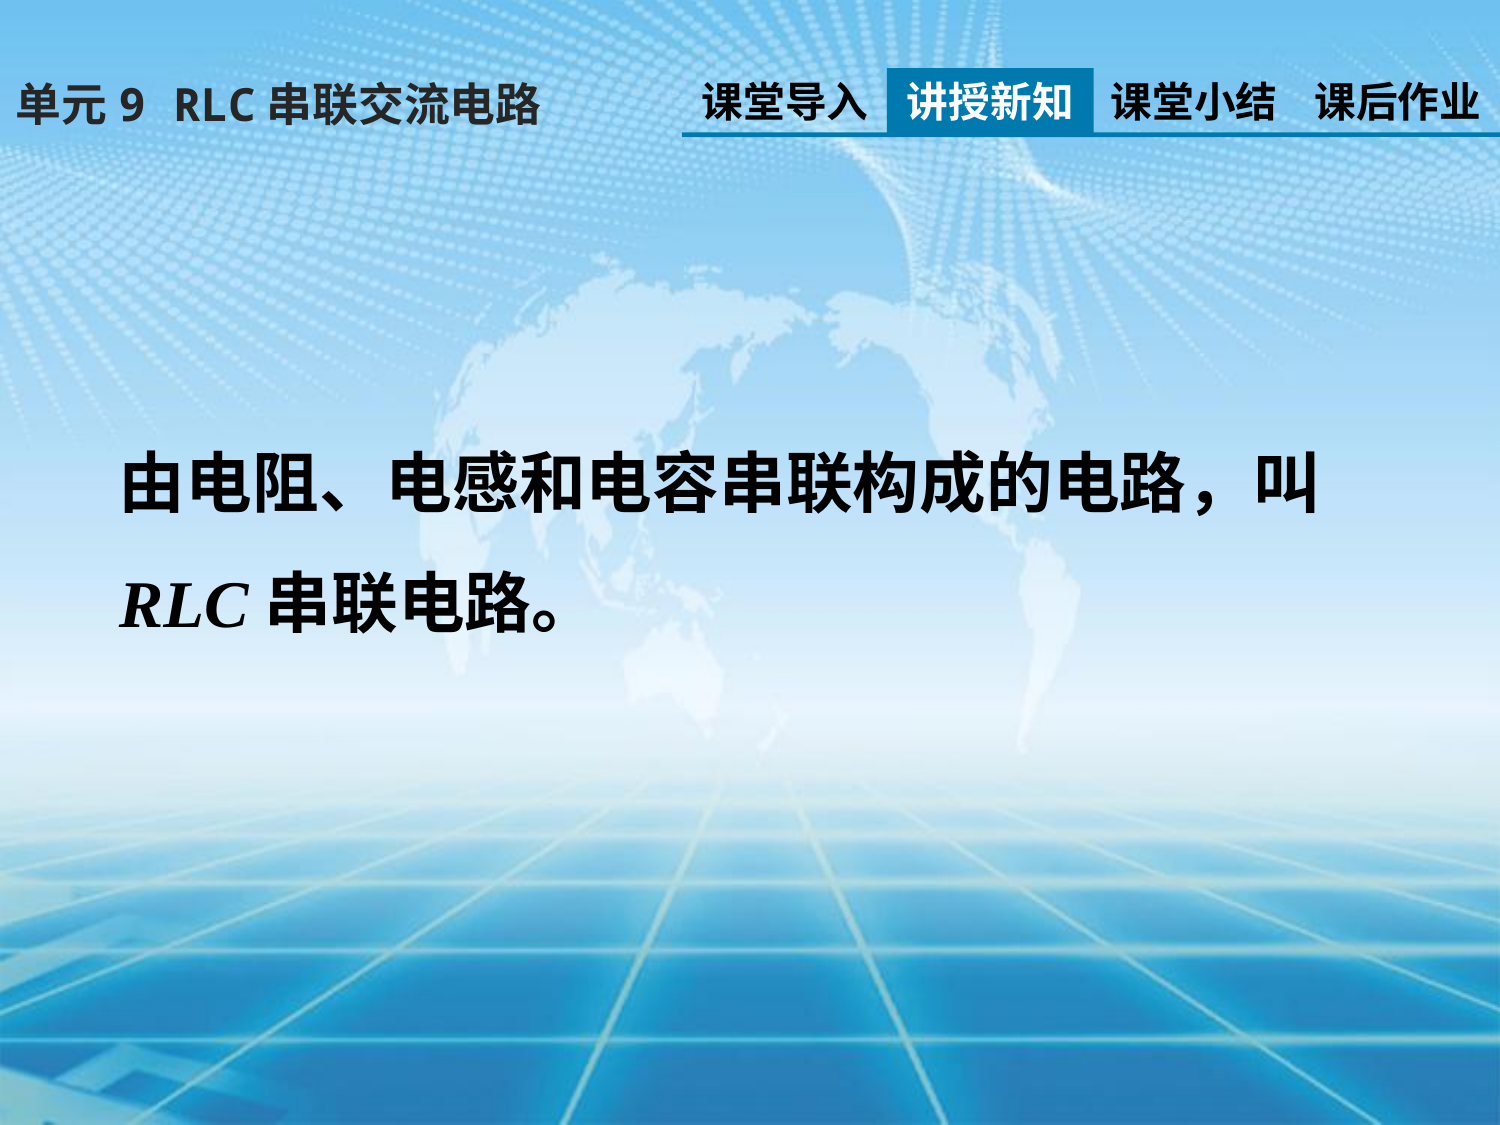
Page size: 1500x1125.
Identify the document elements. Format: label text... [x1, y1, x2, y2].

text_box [1, 67, 1500, 139]
picture [0, 0, 1500, 1125]
text_box 由电阻、电感和电容串联构成的电路，叫RLC串联电路。 [104, 393, 1391, 648]
